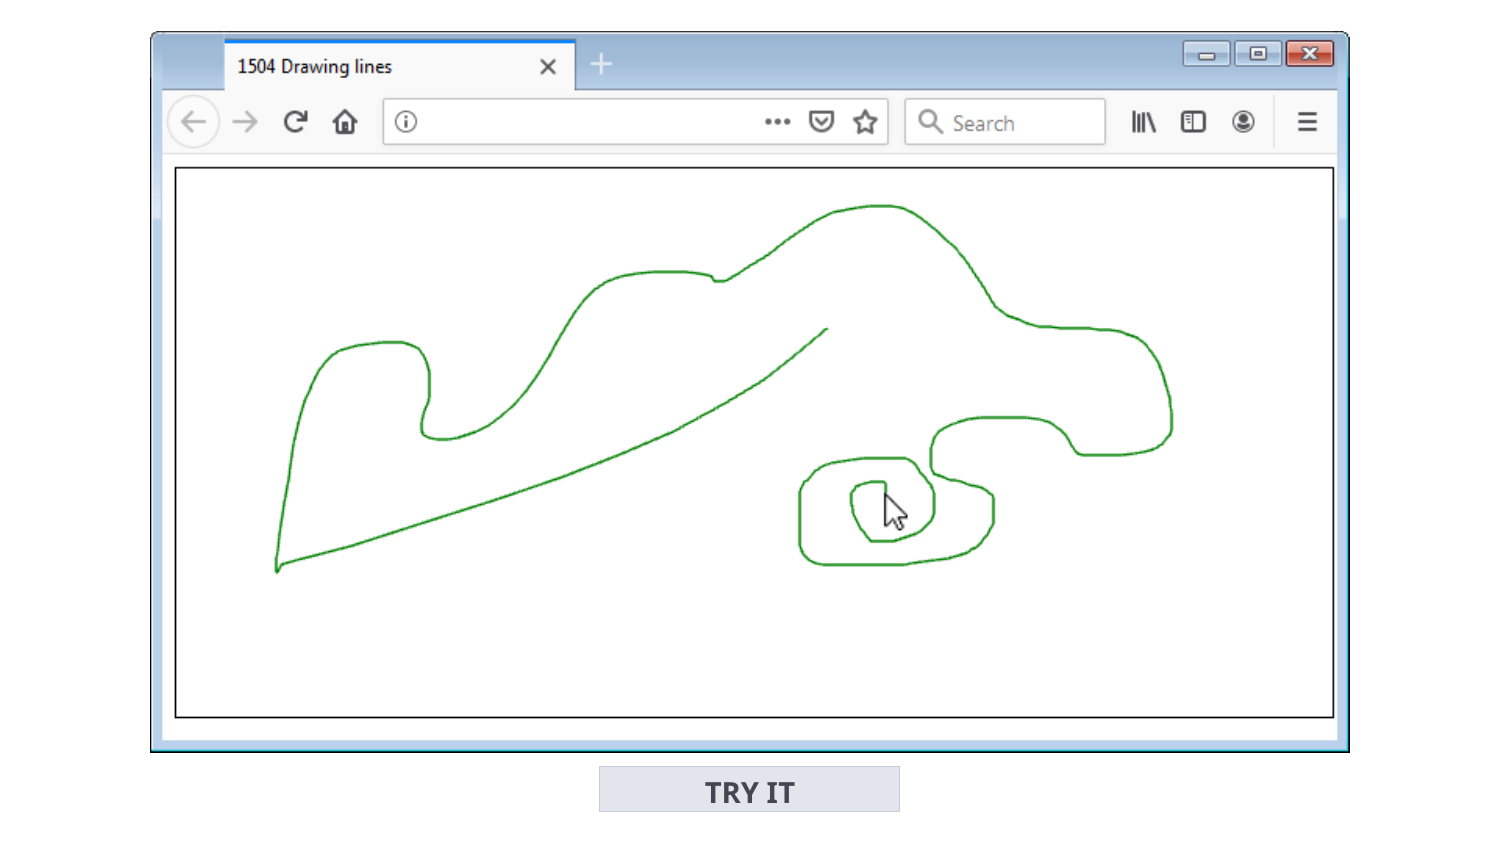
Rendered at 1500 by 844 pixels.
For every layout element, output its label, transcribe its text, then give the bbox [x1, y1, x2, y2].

text_box TRY IT [599, 766, 900, 812]
picture [149, 31, 1351, 753]
